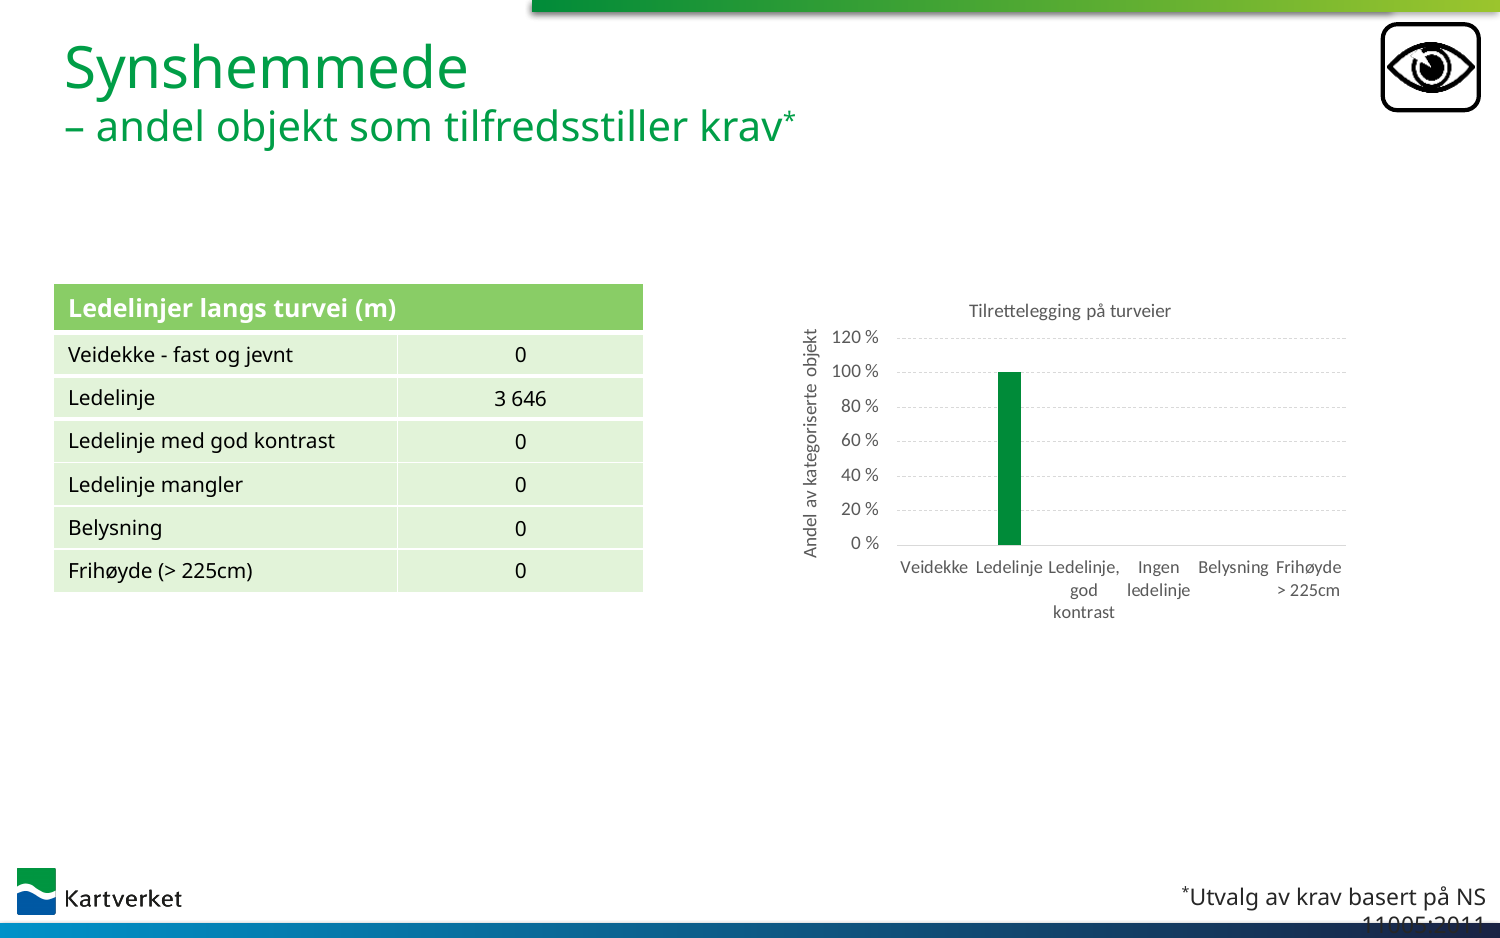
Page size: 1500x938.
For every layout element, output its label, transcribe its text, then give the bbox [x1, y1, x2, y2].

text_box *Utvalg av krav basert på NS 11005:2011 [1068, 873, 1500, 938]
table_header Ledelinjer langs turvei (m) [54, 284, 643, 330]
table_cell Ledelinje mangler [54, 463, 397, 505]
table_cell Ledelinje med god kontrast [54, 421, 397, 462]
table_cell 0 [398, 507, 643, 548]
table_cell Belysning [54, 507, 397, 548]
table_cell Ledelinje [54, 378, 397, 417]
table_cell 0 [398, 550, 643, 592]
picture [791, 291, 1349, 630]
table_cell 3 646 [398, 378, 643, 417]
table_cell 0 [398, 335, 643, 374]
table_cell 0 [398, 421, 643, 462]
text_box Synshemmede – andel objekt som tilfredsstiller krav* [49, 24, 1431, 158]
table_cell Frihøyde (> 225cm) [54, 550, 397, 592]
table_cell 0 [398, 463, 643, 505]
table_cell Veidekke - fast og jevnt [54, 335, 397, 374]
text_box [1382, 24, 1480, 111]
